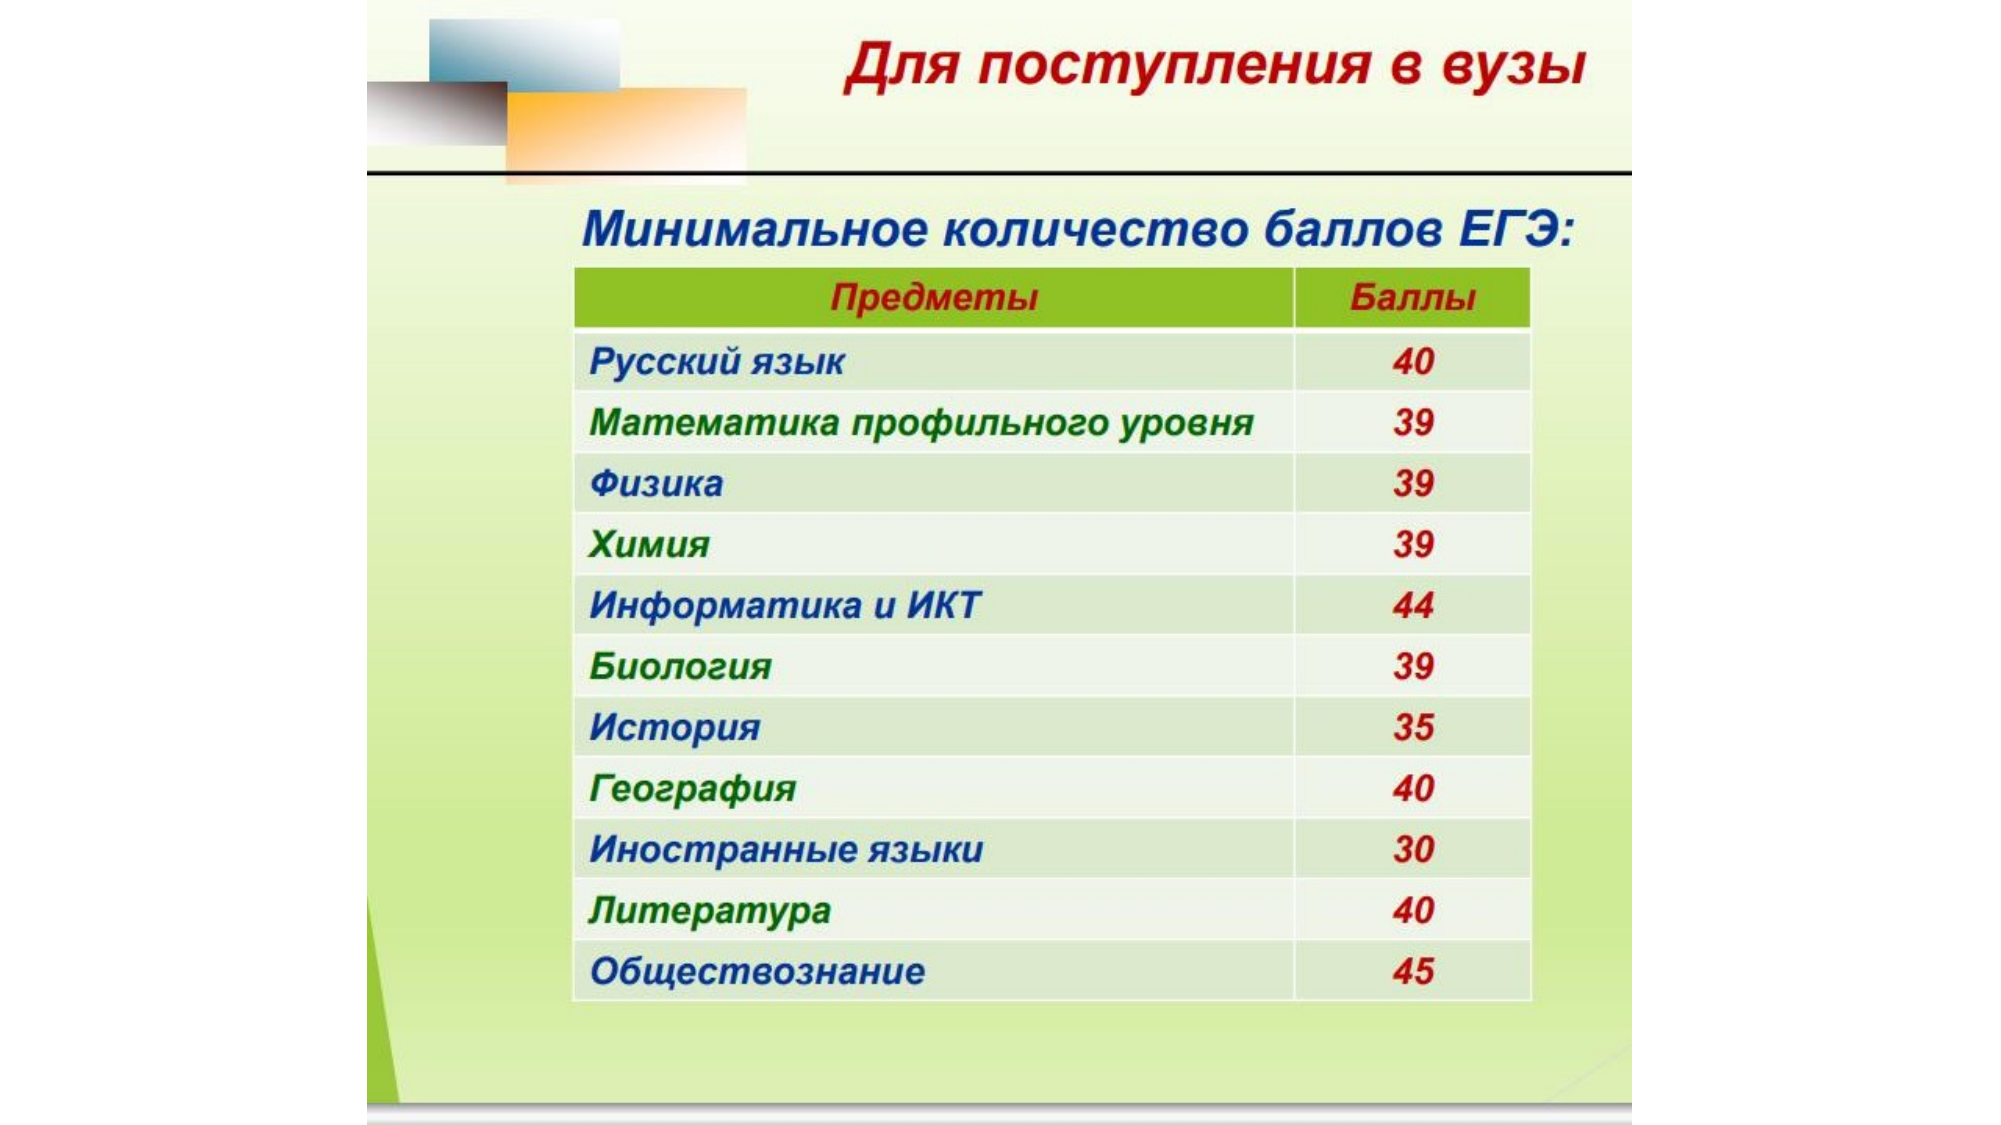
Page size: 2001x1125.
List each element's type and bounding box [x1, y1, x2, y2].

picture [367, 0, 1633, 1125]
